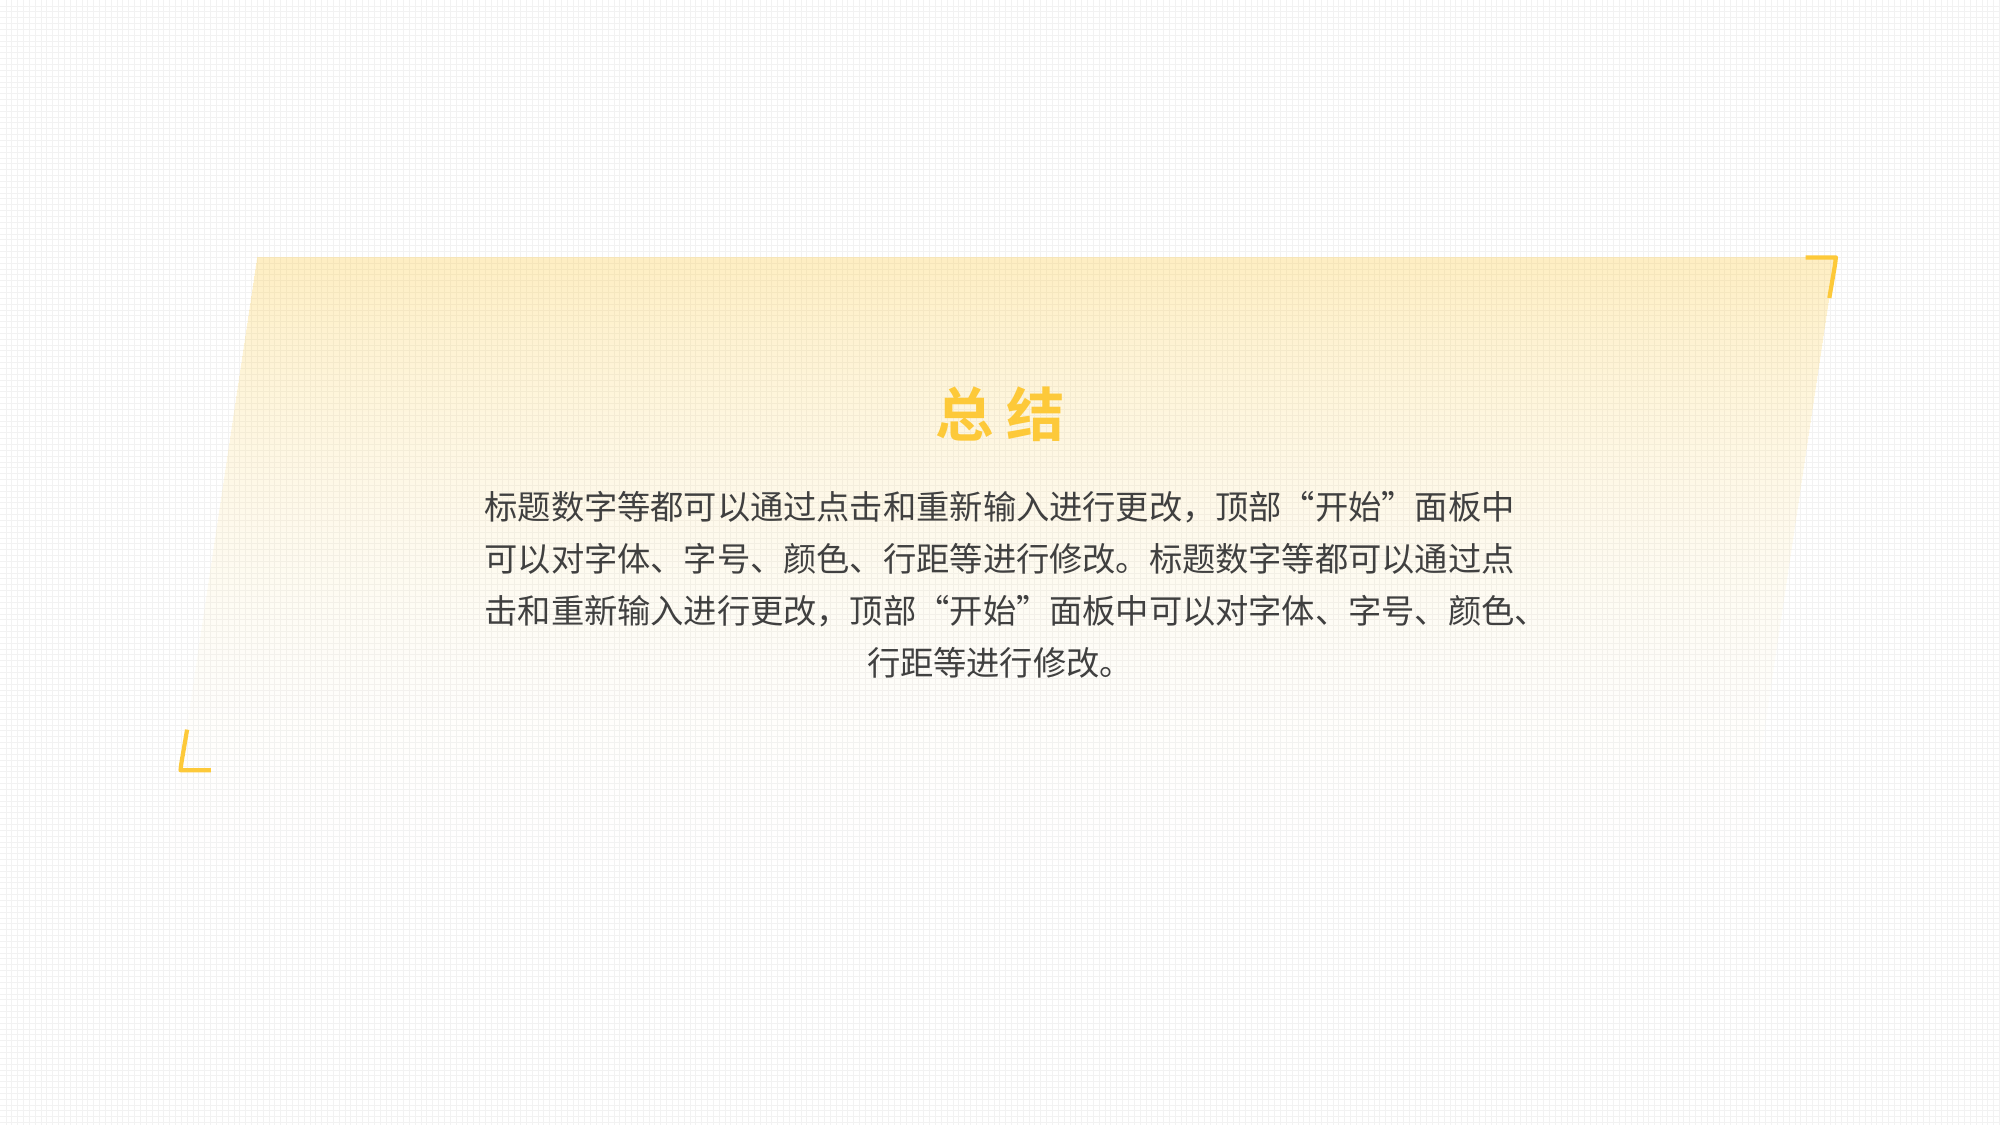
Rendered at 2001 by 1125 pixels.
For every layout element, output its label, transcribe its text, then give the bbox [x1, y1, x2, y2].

text_box 标题数字等都可以通过点击和重新输入进行更改，顶部“开始”面板中可以对字体、字号、颜色、行距等进行修改。标题数字等都可以通过点击和重新输入进行更改，顶部“开始”面板中可以对字体、字号、颜色、行距等进行修改。 [457, 467, 1543, 690]
text_box 总结 [920, 370, 1080, 456]
text_box [1805, 257, 1836, 299]
text_box [180, 729, 211, 771]
text_box [165, 257, 1829, 868]
